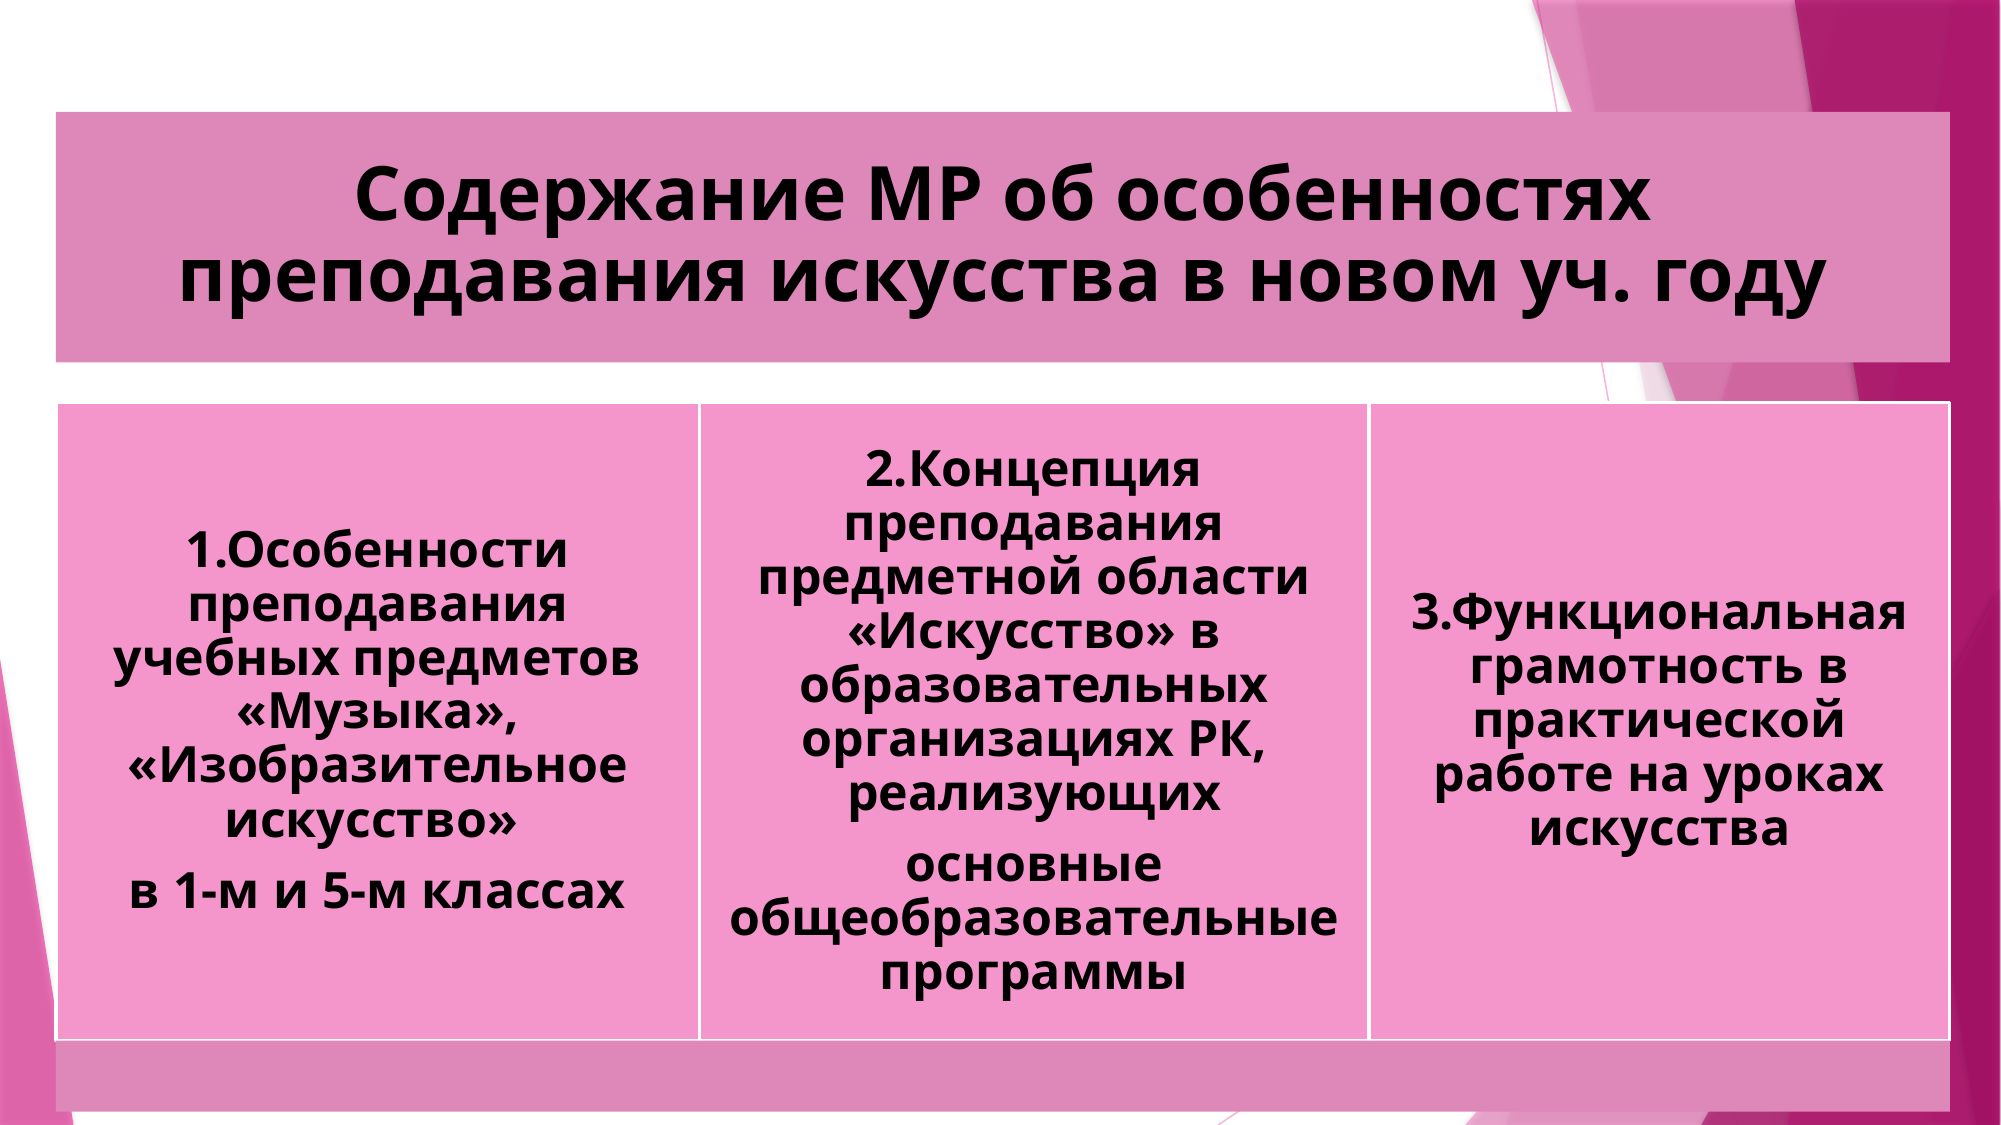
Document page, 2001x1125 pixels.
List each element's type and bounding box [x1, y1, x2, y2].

list [55, 111, 1951, 1125]
